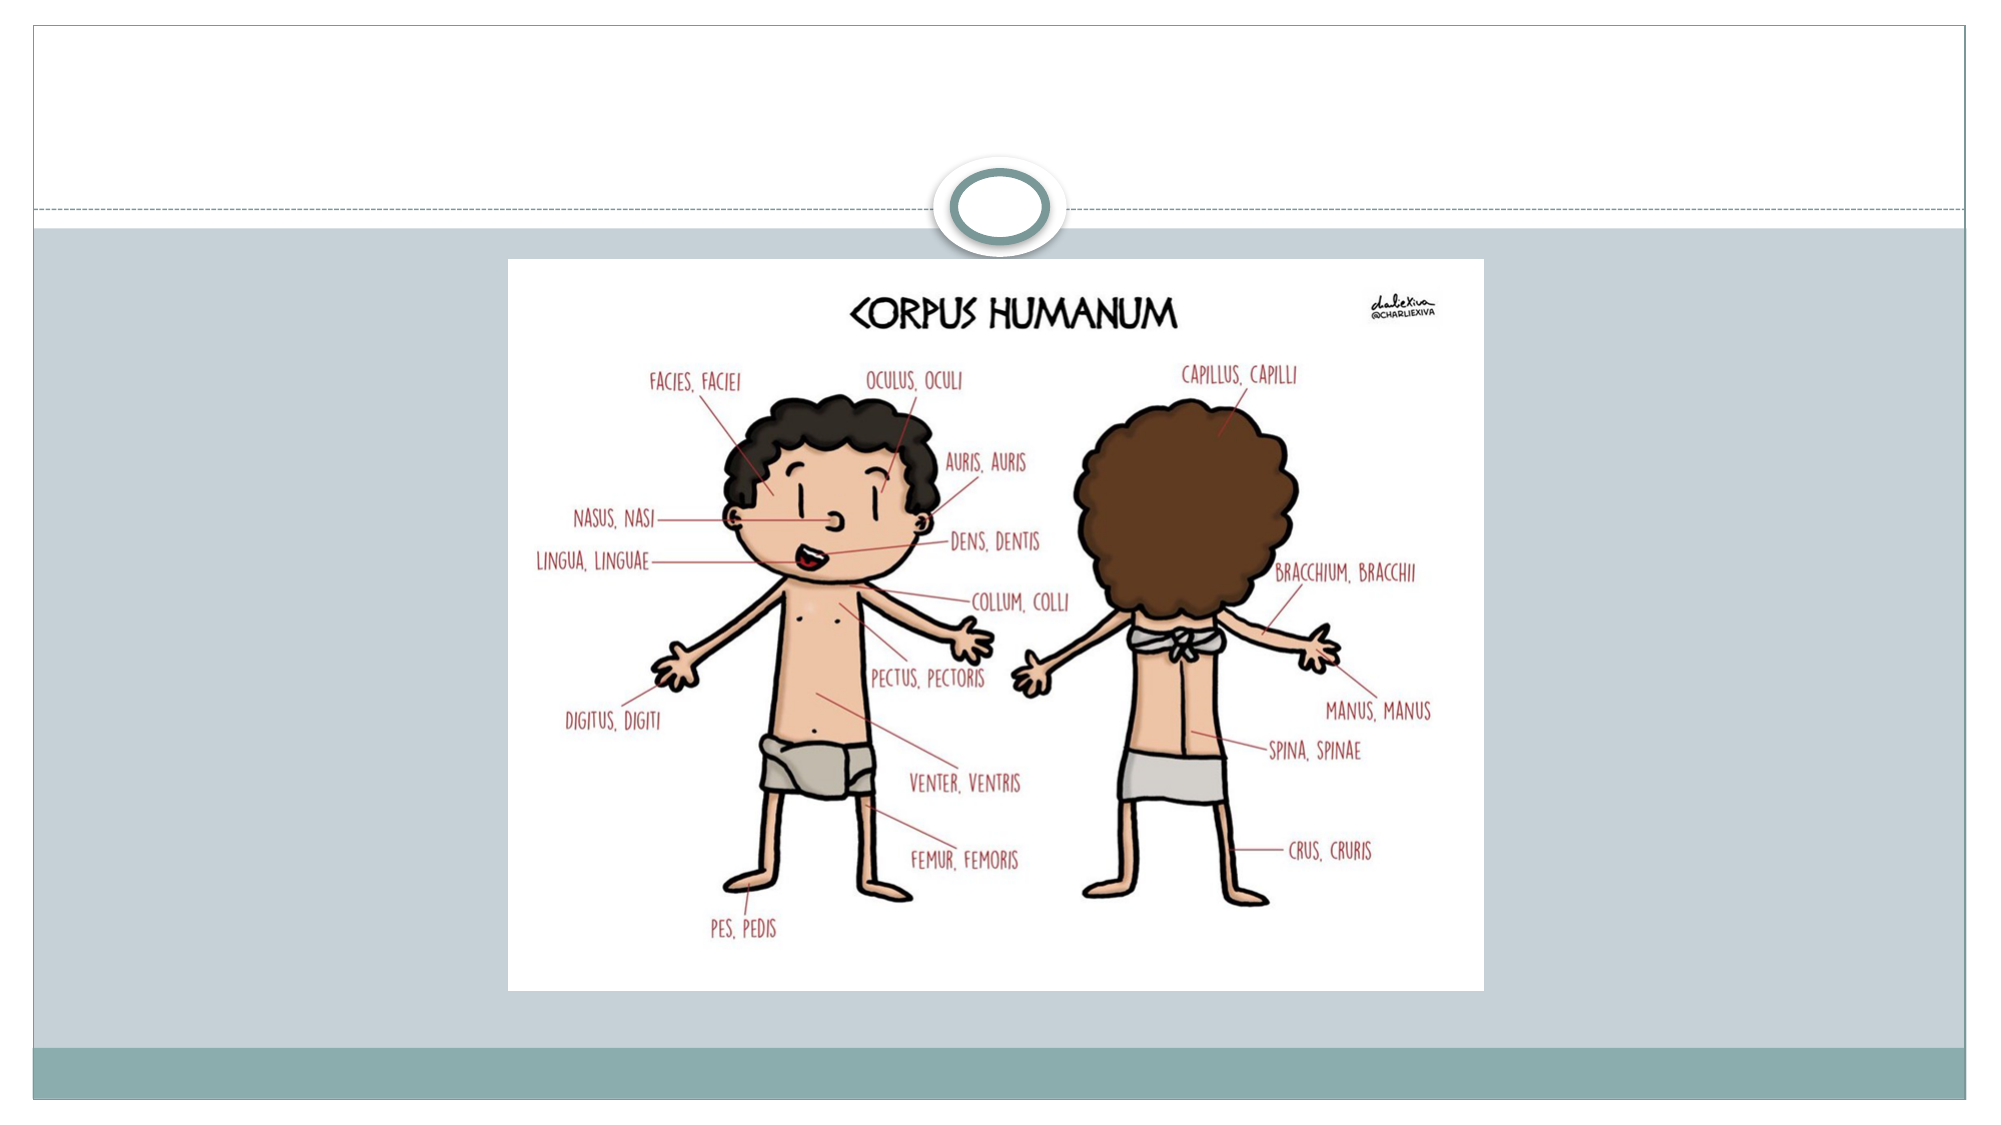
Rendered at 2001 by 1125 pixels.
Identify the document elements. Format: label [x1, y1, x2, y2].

list [508, 259, 1484, 992]
